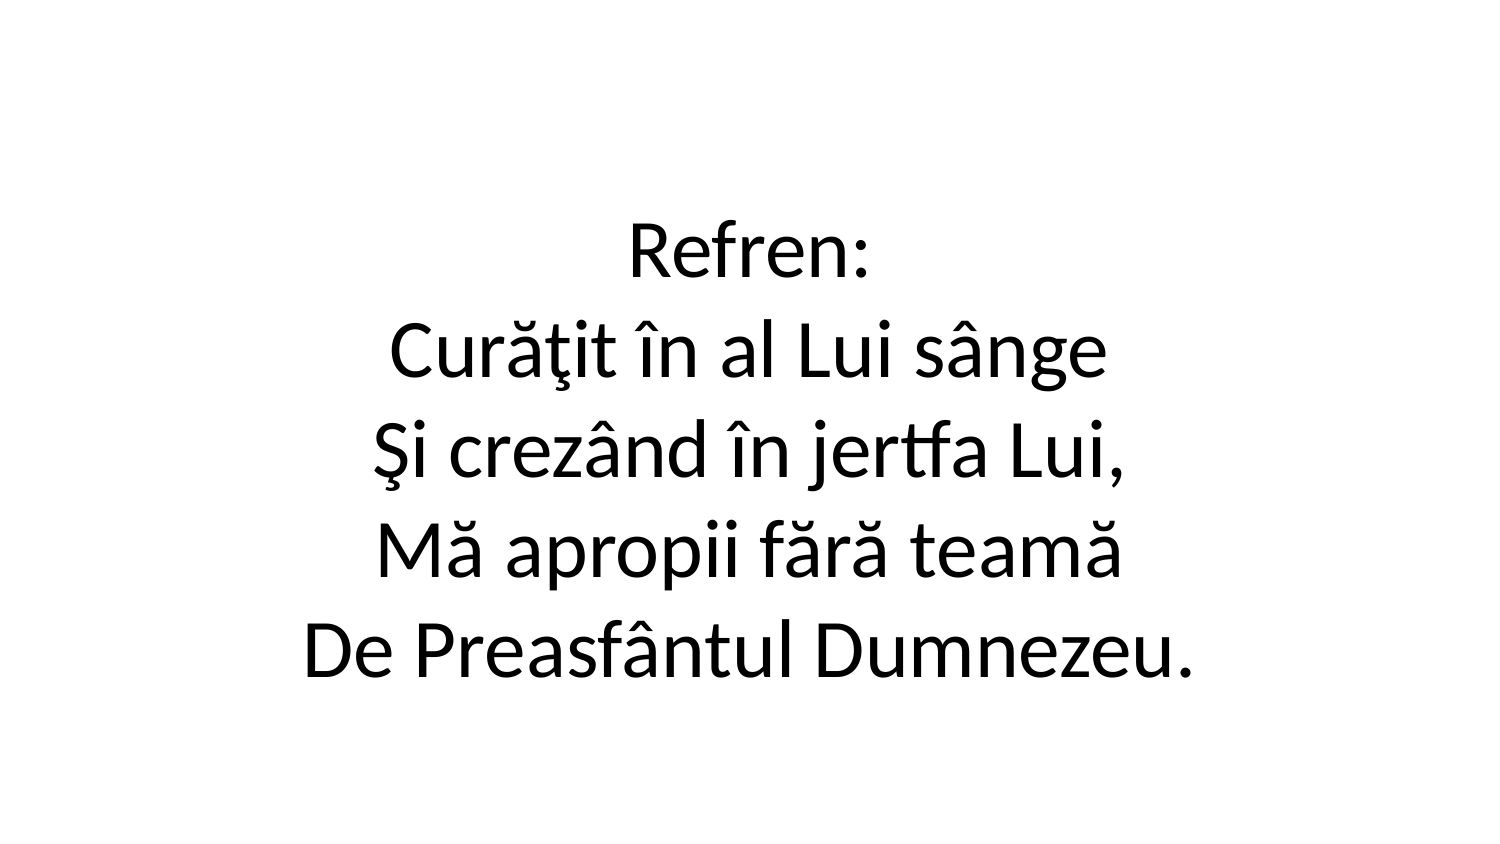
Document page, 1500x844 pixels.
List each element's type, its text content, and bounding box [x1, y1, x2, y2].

text_box Refren: Curăţit în al Lui sânge Şi crezând în jertfa Lui, Mă apropii fără teamă De Preasfântul Dumnezeu. [287, 142, 1213, 702]
